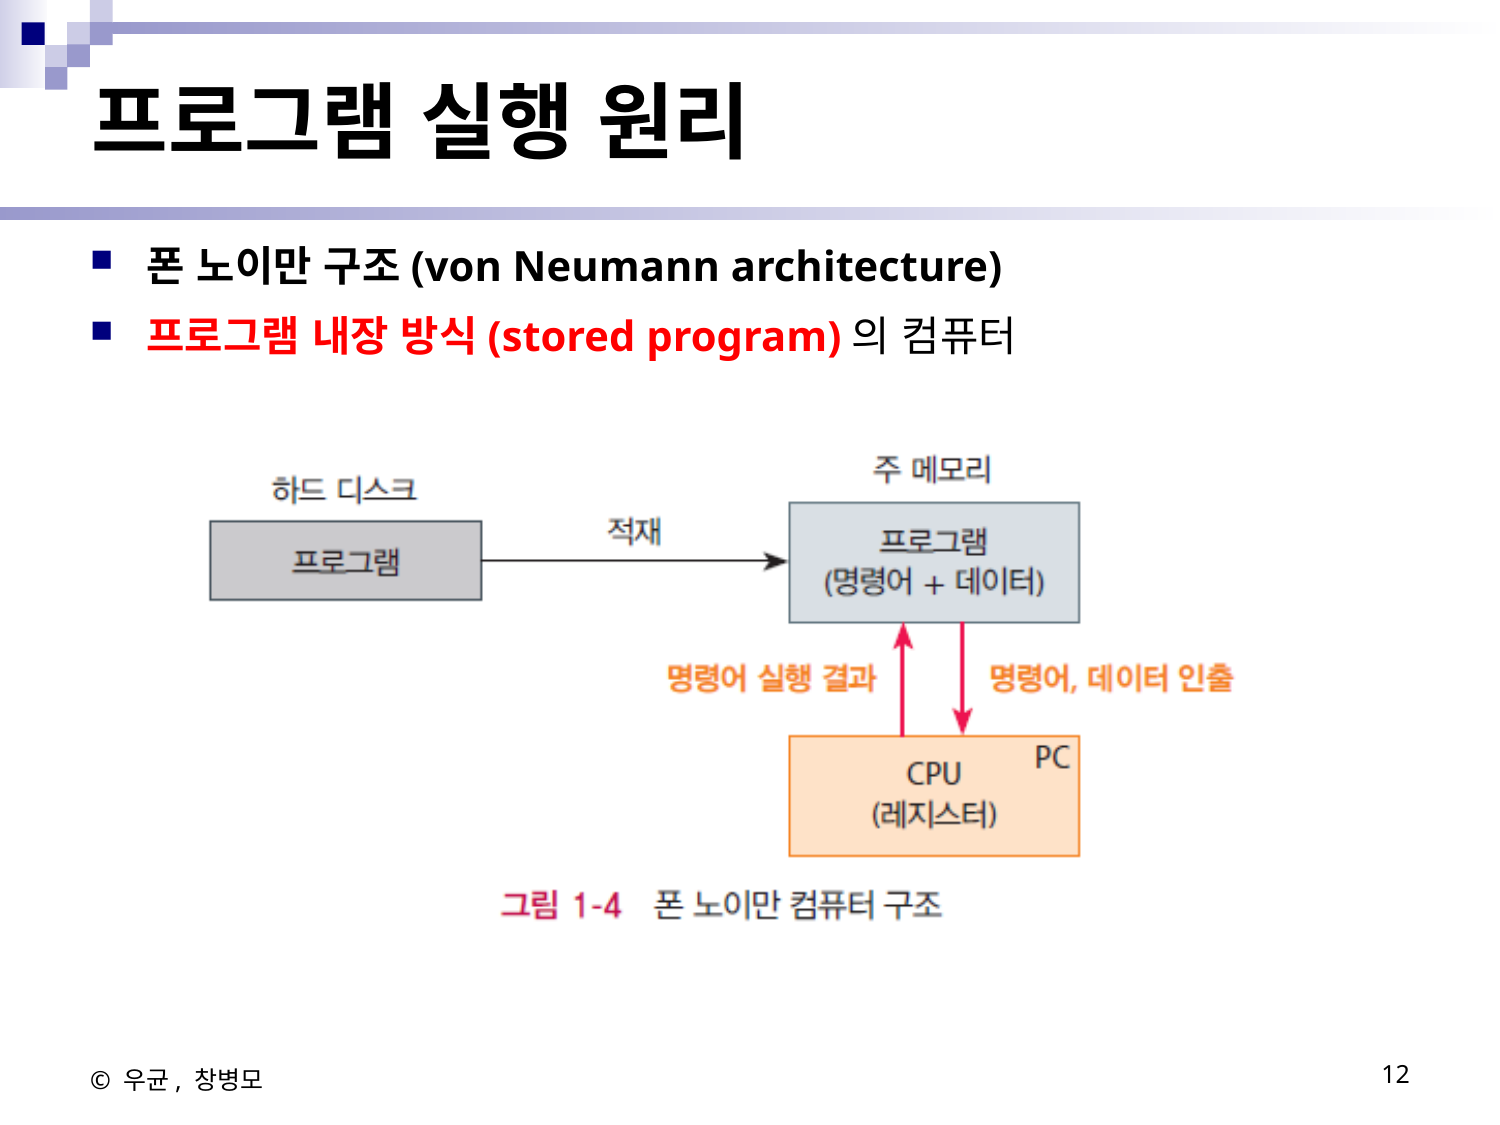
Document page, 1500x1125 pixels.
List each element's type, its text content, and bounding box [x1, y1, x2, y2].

slide_number © 우균, 창병모 [75, 1024, 425, 1103]
list 폰 노이만 구조(von Neumann architecture) 프로그램 내장 방식(stored program)의 컴퓨터 [75, 231, 1425, 1024]
slide_number 12 [1074, 1025, 1425, 1100]
picture [154, 432, 1330, 965]
title 프로그램 실행 원리 [76, 42, 1427, 197]
